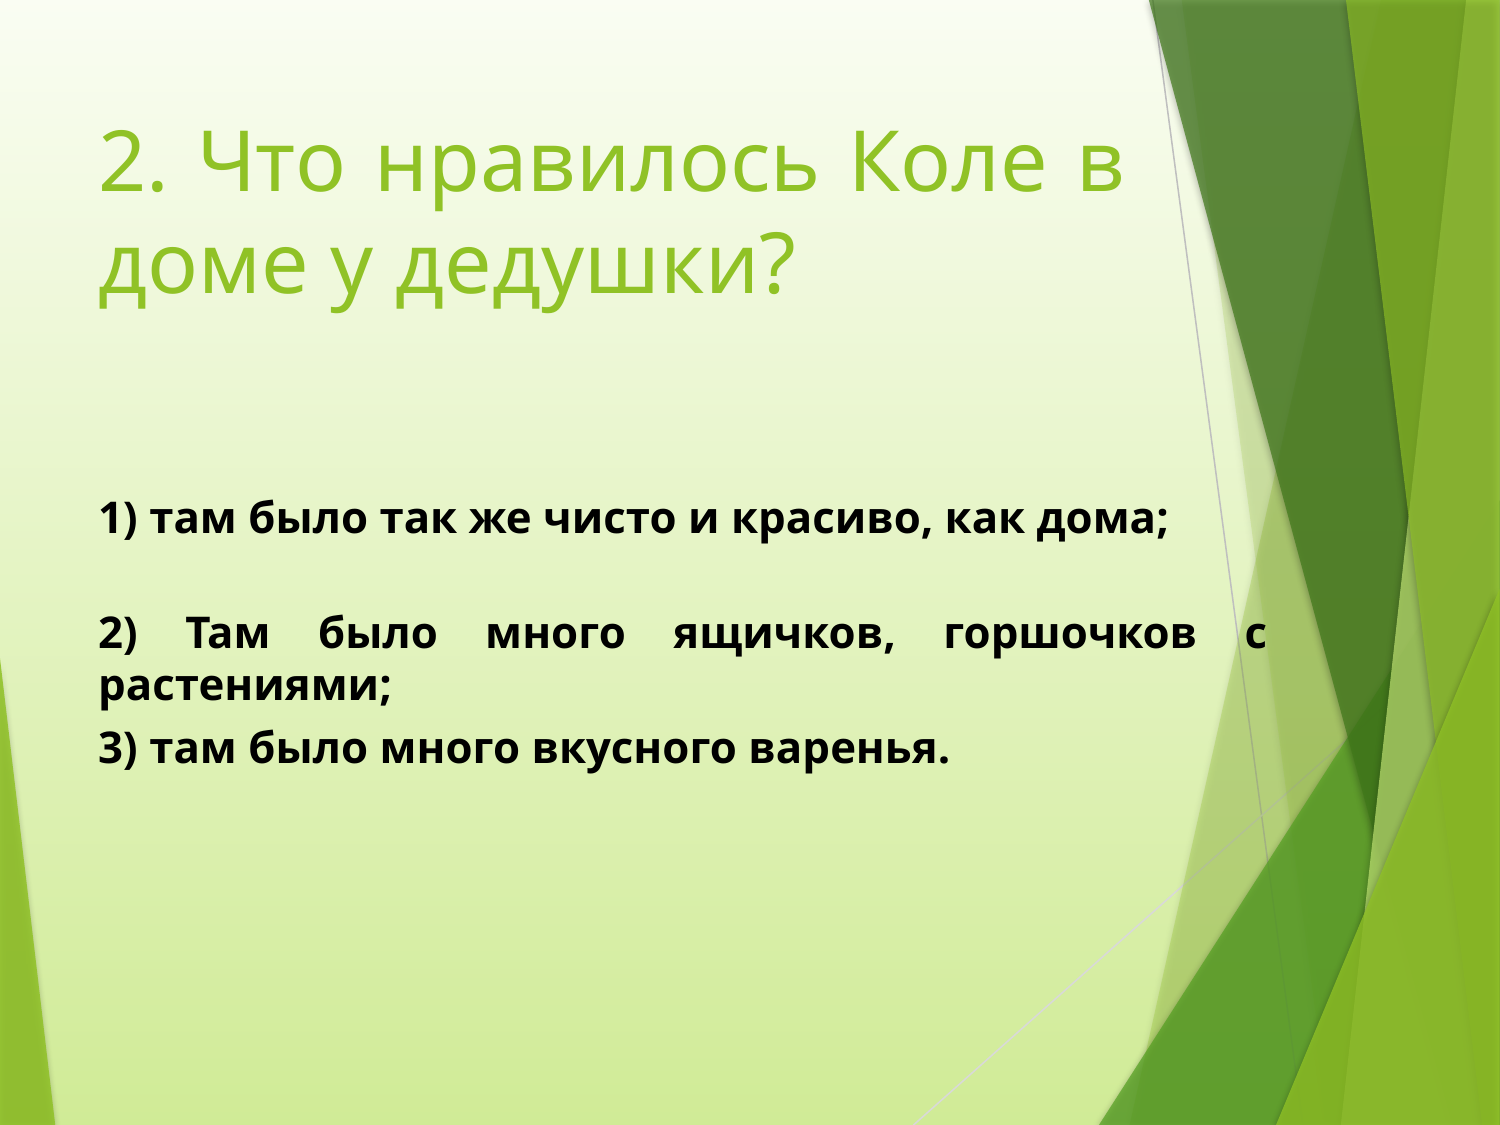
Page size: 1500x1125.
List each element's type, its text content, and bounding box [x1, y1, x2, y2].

text_box 3) там было много вкусного варенья. [83, 712, 1253, 814]
text_box 1) там было так же чисто и красиво, как дома; [83, 482, 1189, 550]
text_box 2) Там было много ящичков, горшочков с растениями; [83, 597, 1283, 717]
title 2. Что нравилось Коле в доме у дедушки? [83, 99, 1141, 317]
